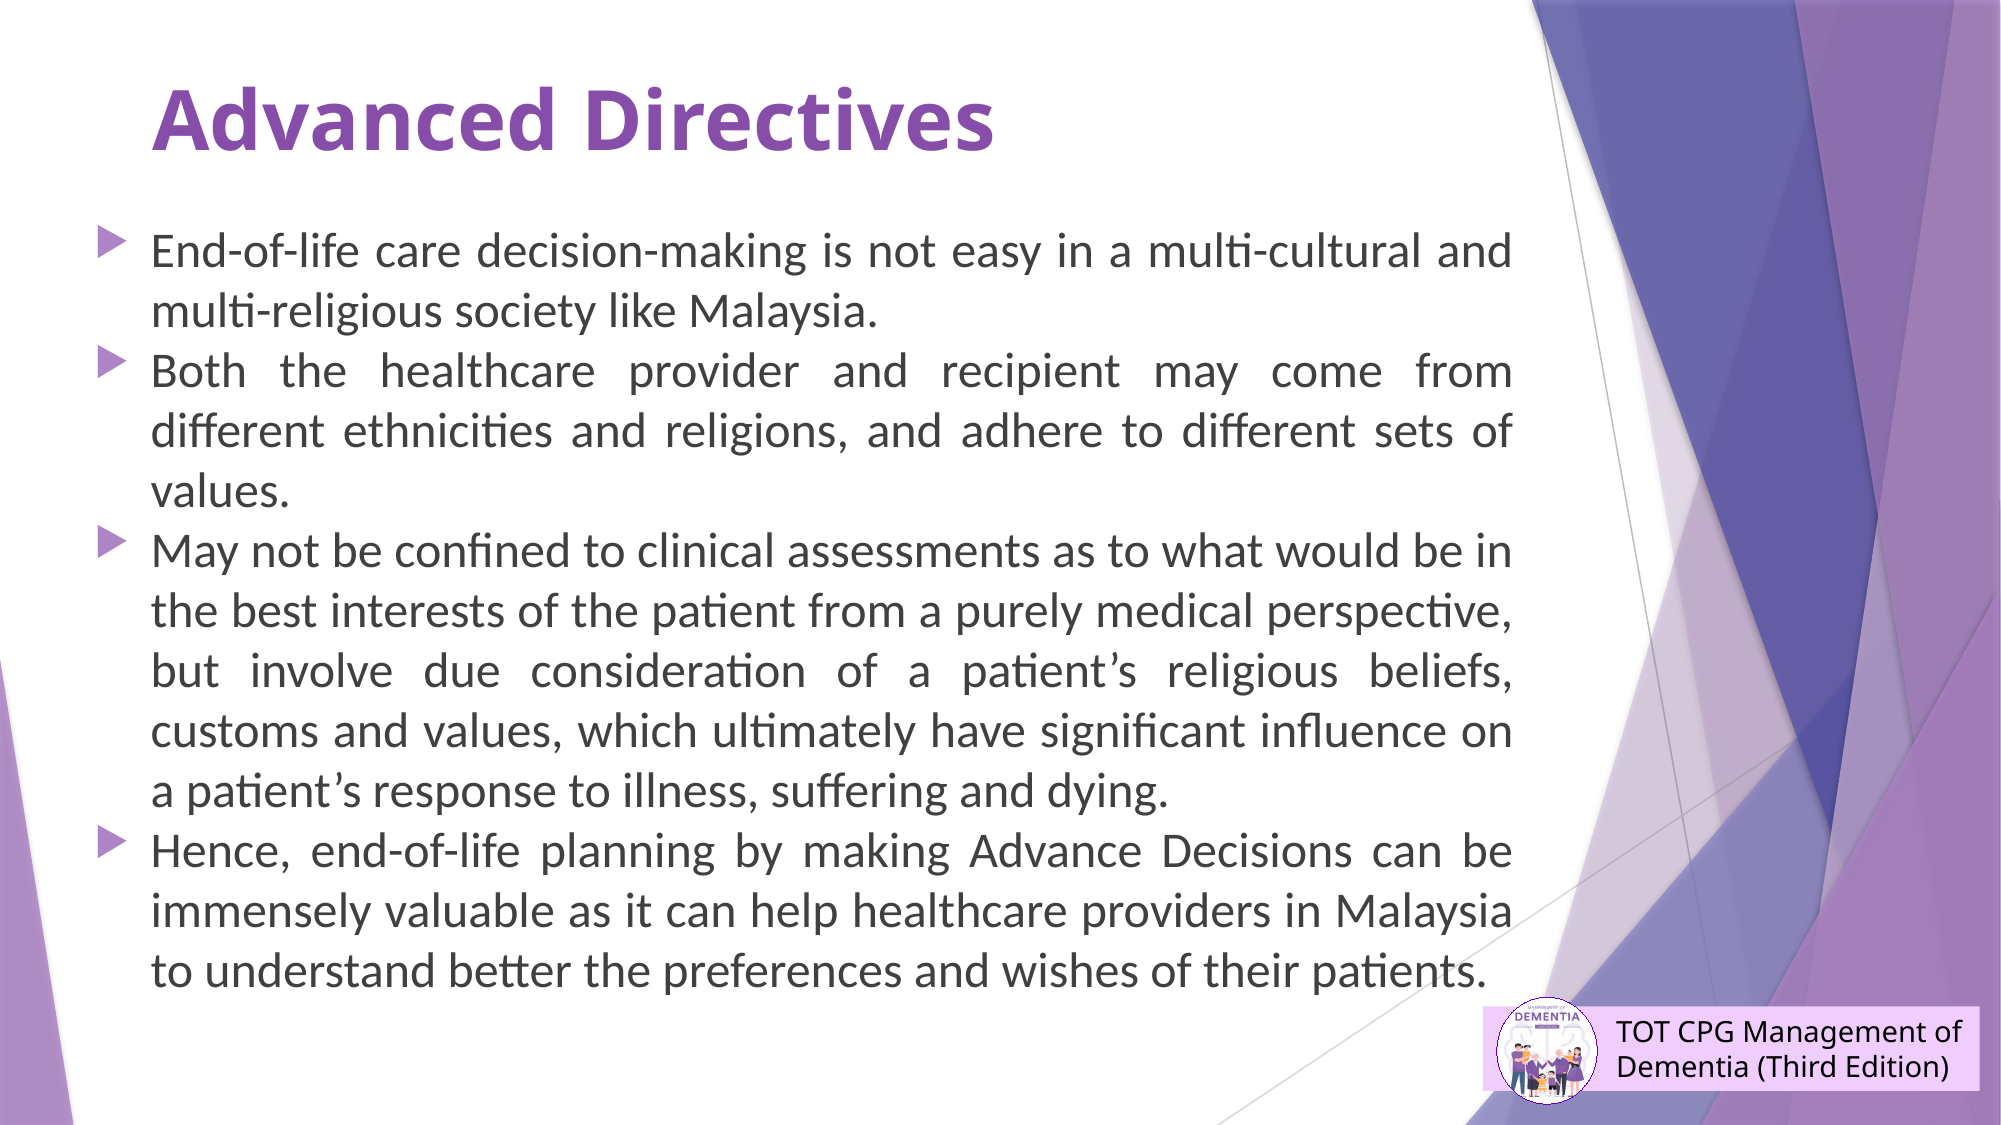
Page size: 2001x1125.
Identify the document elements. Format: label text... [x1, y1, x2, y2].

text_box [1482, 996, 1981, 1105]
title Advanced Directives [137, 59, 1863, 185]
list End-of-life care decision-making is not easy in a multi-cultural and multi-religious society like Malaysia. Both the healthcare provider and recipient may come from different ethnicities and religions, and adhere to different sets of values. May not be confined to clinical assessments as to what would be in the best interests of the patient from a purely medical perspective, but involve due consideration of a patient’s religious beliefs, customs and values, which ultimately have significant influence on a patient’s response to illness, suffering and dying. Hence, end-of-life planning by making Advance Decisions can be immensely valuable as it can help healthcare providers in Malaysia to understand better the preferences and wishes of their patients. [79, 209, 1530, 1038]
